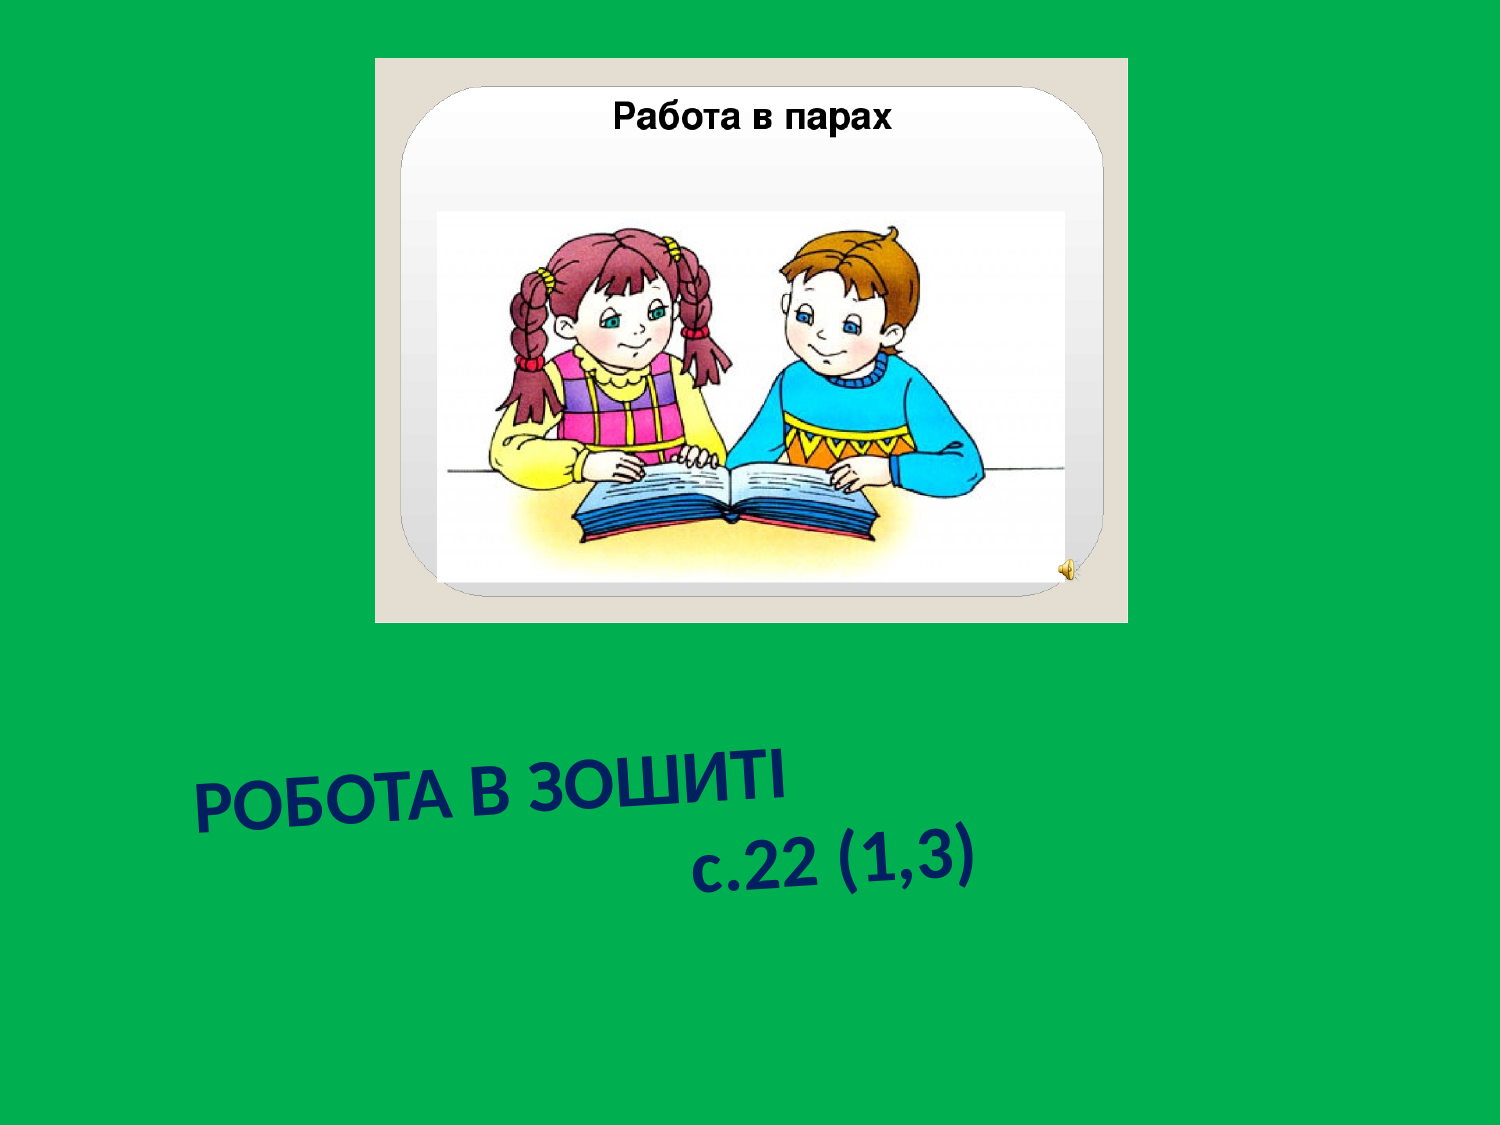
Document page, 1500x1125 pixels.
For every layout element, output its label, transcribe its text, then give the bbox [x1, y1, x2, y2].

text_box РОБОТА В ЗОШИТІ с.22 (1,3) [175, 670, 1498, 947]
picture [374, 58, 1128, 623]
